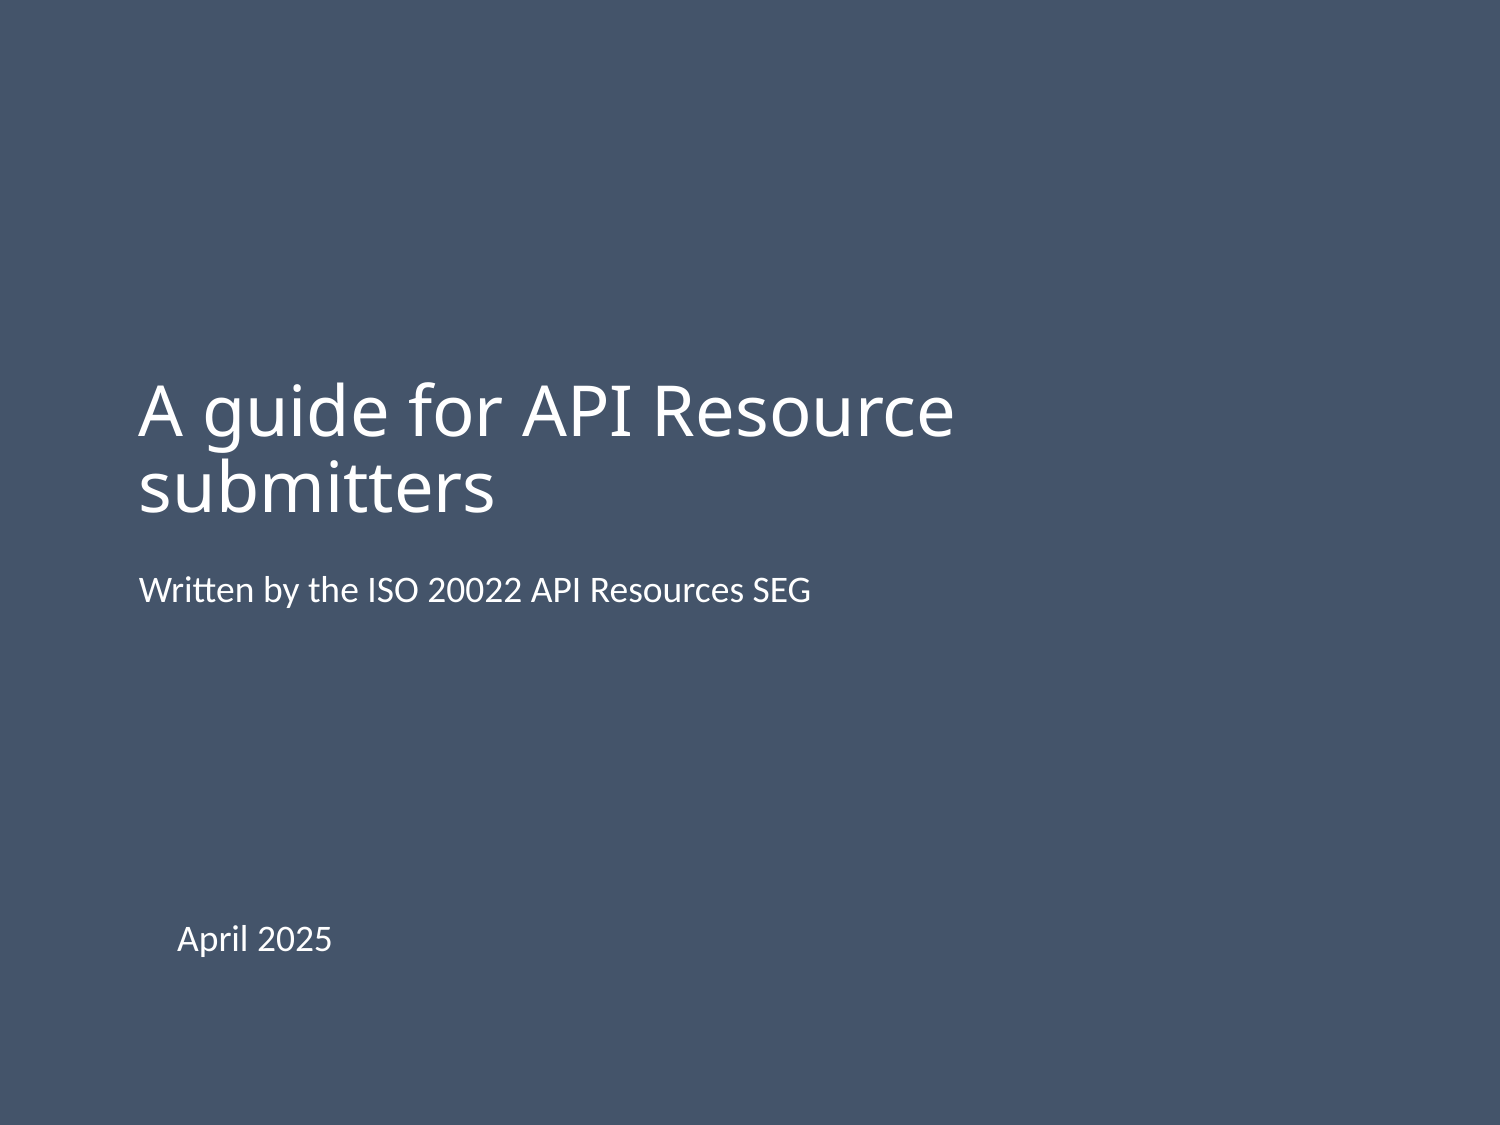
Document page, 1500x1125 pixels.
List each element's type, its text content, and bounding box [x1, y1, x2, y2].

title A guide for API Resource submitters [123, 336, 1169, 653]
text_box April 2025 [162, 906, 515, 967]
list Written by the ISO 20022 API Resources SEG [123, 562, 914, 673]
